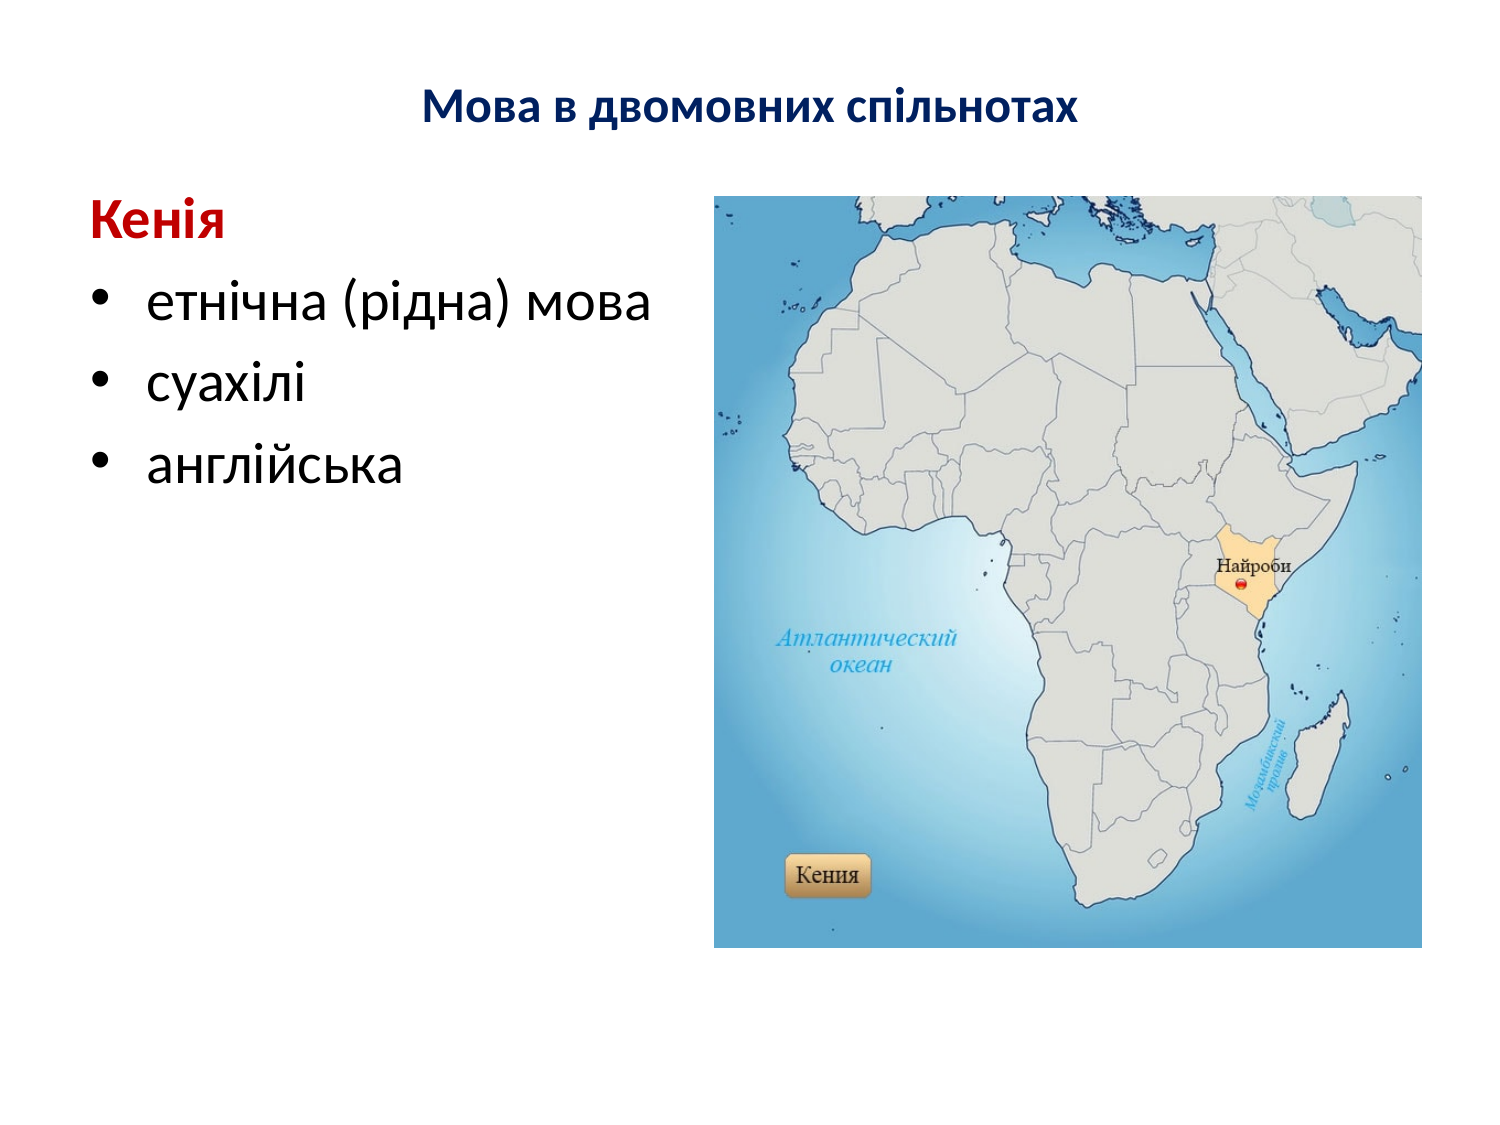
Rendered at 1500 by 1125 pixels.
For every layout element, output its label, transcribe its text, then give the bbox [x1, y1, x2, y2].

picture [714, 196, 1423, 948]
list Кенія етнічна (рідна) мова суахілі англійська [75, 172, 1425, 1005]
title Мова в двомовних спільнотах [75, 45, 1425, 161]
